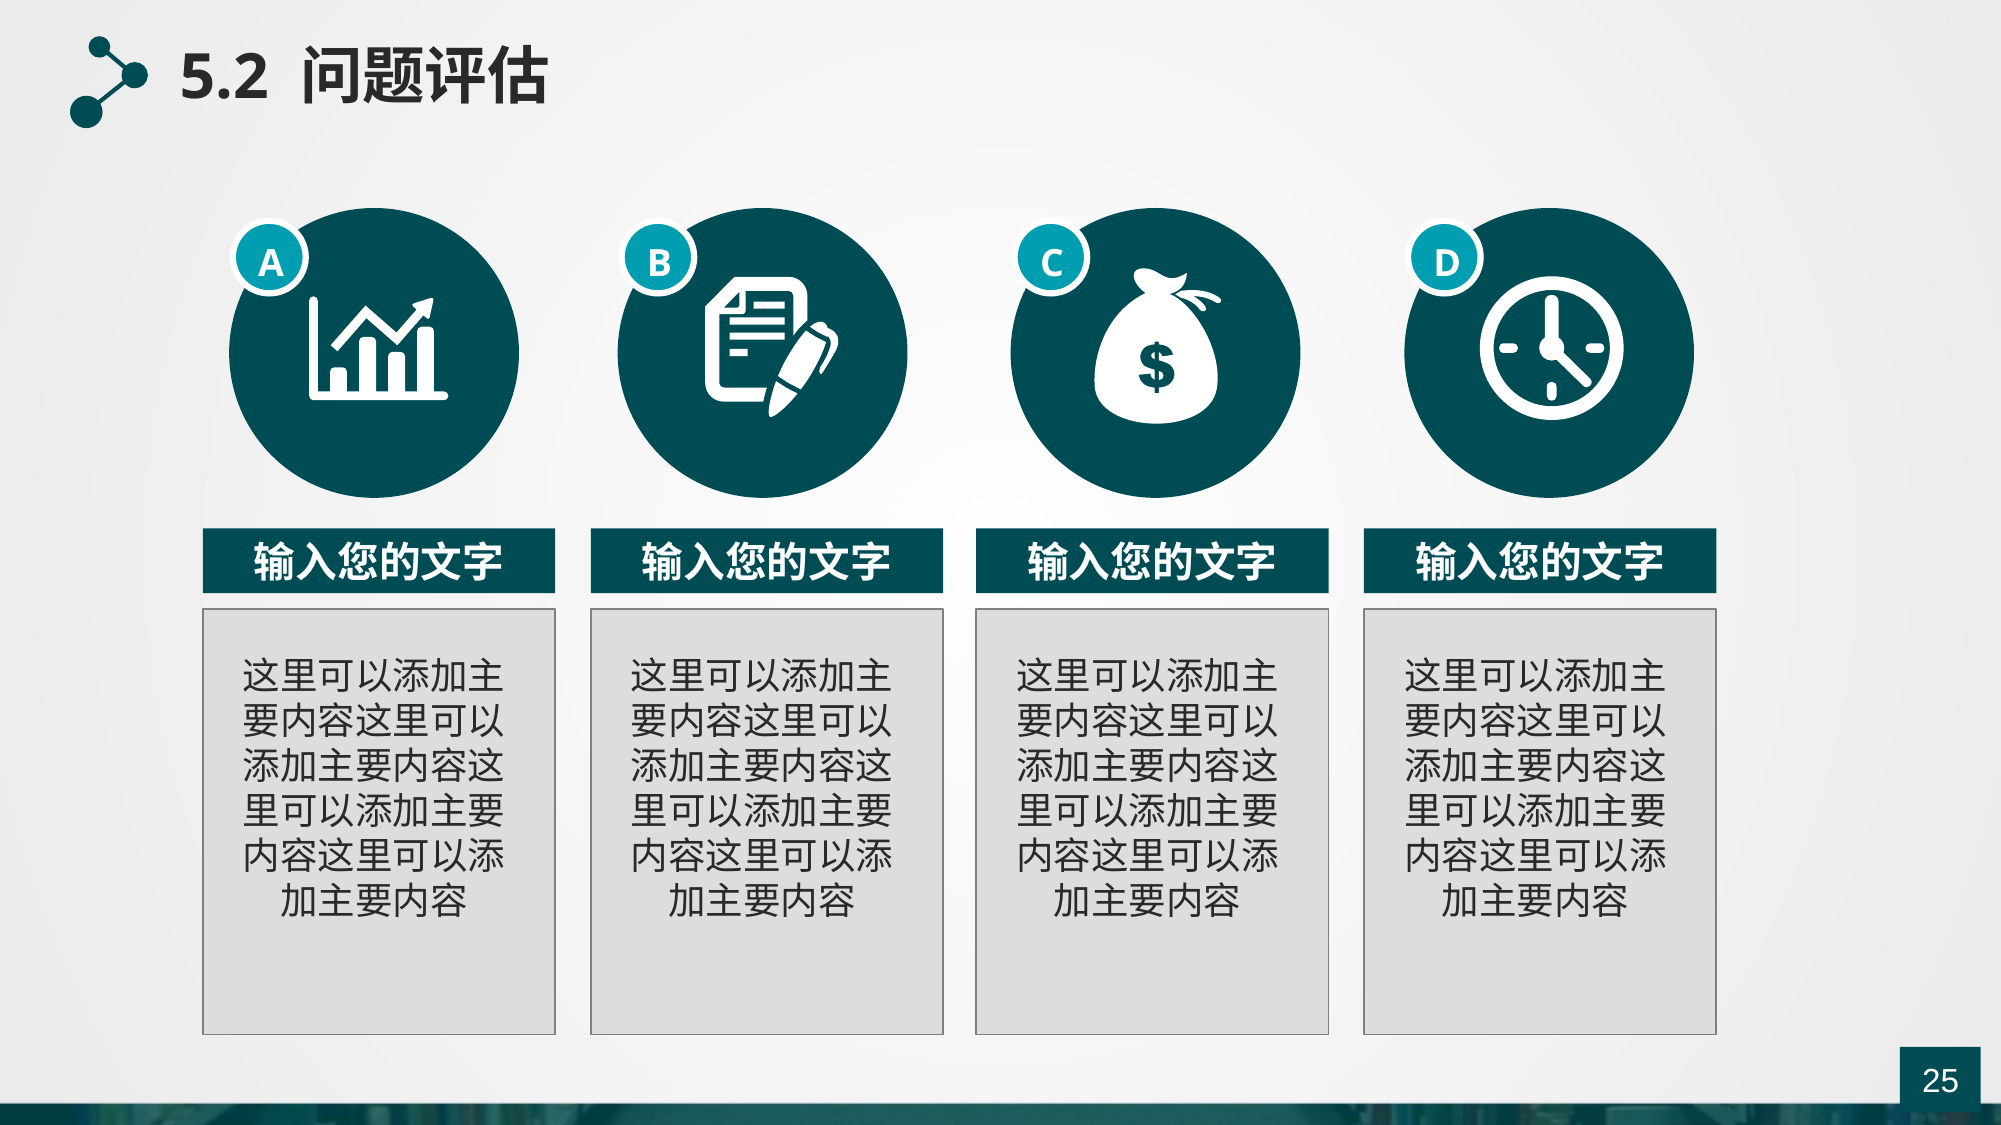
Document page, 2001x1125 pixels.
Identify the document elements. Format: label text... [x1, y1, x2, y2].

text_box 输入您的文字 [590, 528, 944, 594]
text_box [777, 330, 827, 390]
text_box 这里可以添加主要内容这里可以添加主要内容这里可以添加主要内容这里可以添加主要内容 [1377, 644, 1694, 929]
text_box 输入您的文字 [1363, 528, 1717, 594]
picture [0, 0, 2001, 1125]
text_box A [232, 220, 306, 294]
text_box [1363, 608, 1717, 1035]
text_box [617, 207, 908, 498]
text_box [1479, 276, 1624, 421]
text_box [202, 608, 556, 1035]
text_box [976, 608, 1329, 1035]
text_box [1010, 207, 1301, 498]
text_box B [621, 220, 695, 294]
text_box [809, 321, 839, 374]
text_box 这里可以添加主要内容这里可以添加主要内容这里可以添加主要内容这里可以添加主要内容 [216, 644, 532, 929]
text_box 输入您的文字 [202, 528, 556, 594]
text_box 这里可以添加主要内容这里可以添加主要内容这里可以添加主要内容这里可以添加主要内容 [603, 644, 920, 929]
text_box [309, 296, 449, 401]
text_box [1404, 207, 1694, 498]
text_box C [1014, 220, 1088, 294]
text_box 输入您的文字 [976, 528, 1329, 594]
text_box [70, 36, 148, 129]
text_box 5.2 问题评估 [164, 28, 565, 119]
text_box [768, 381, 798, 417]
text_box [705, 276, 808, 402]
text_box [229, 207, 519, 498]
text_box [1094, 268, 1222, 424]
text_box 这里可以添加主要内容这里可以添加主要内容这里可以添加主要内容这里可以添加主要内容 [989, 644, 1306, 929]
text_box [590, 608, 944, 1035]
text_box D [1407, 220, 1481, 294]
